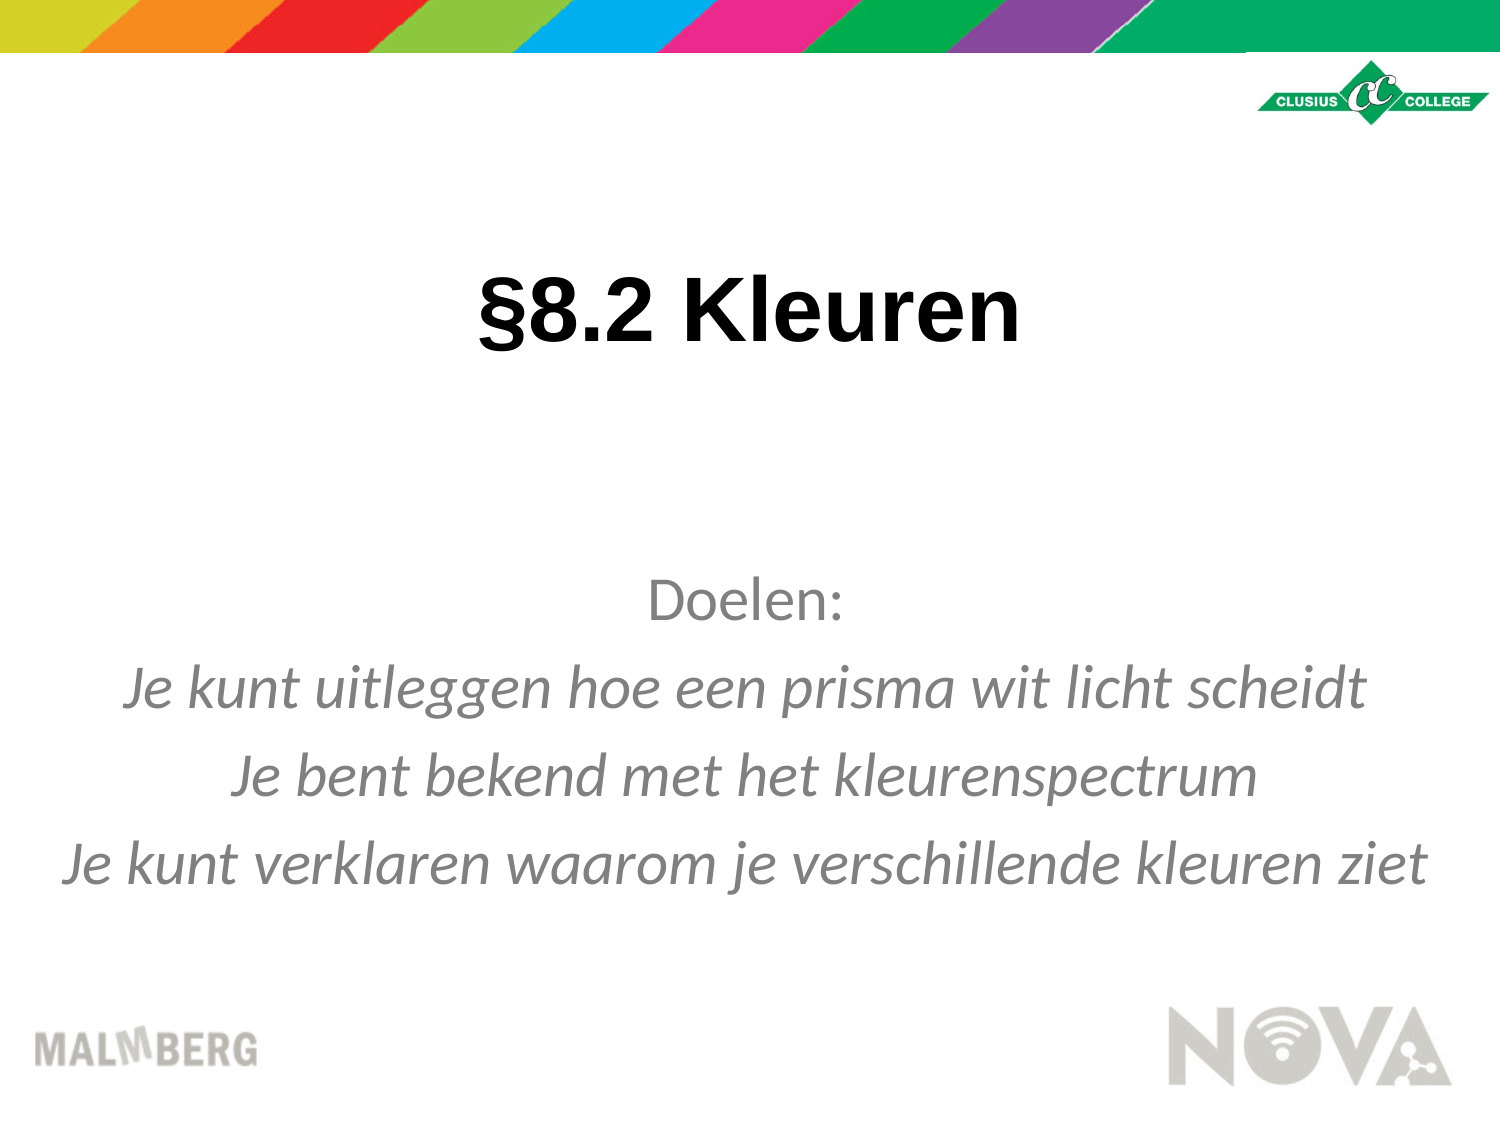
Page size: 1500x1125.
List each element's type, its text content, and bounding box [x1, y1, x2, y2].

picture [658, 0, 1500, 133]
picture [34, 1024, 260, 1068]
title §8.2 Kleuren [112, 184, 1388, 426]
picture [0, 0, 573, 53]
picture [1164, 984, 1459, 1108]
subtitle Doelen: Je kunt uitleggen hoe een prisma wit licht scheidt Je bent bekend met het kleurenspectrum Je kunt verklaren waarom je verschillende kleuren ziet [34, 550, 1459, 925]
